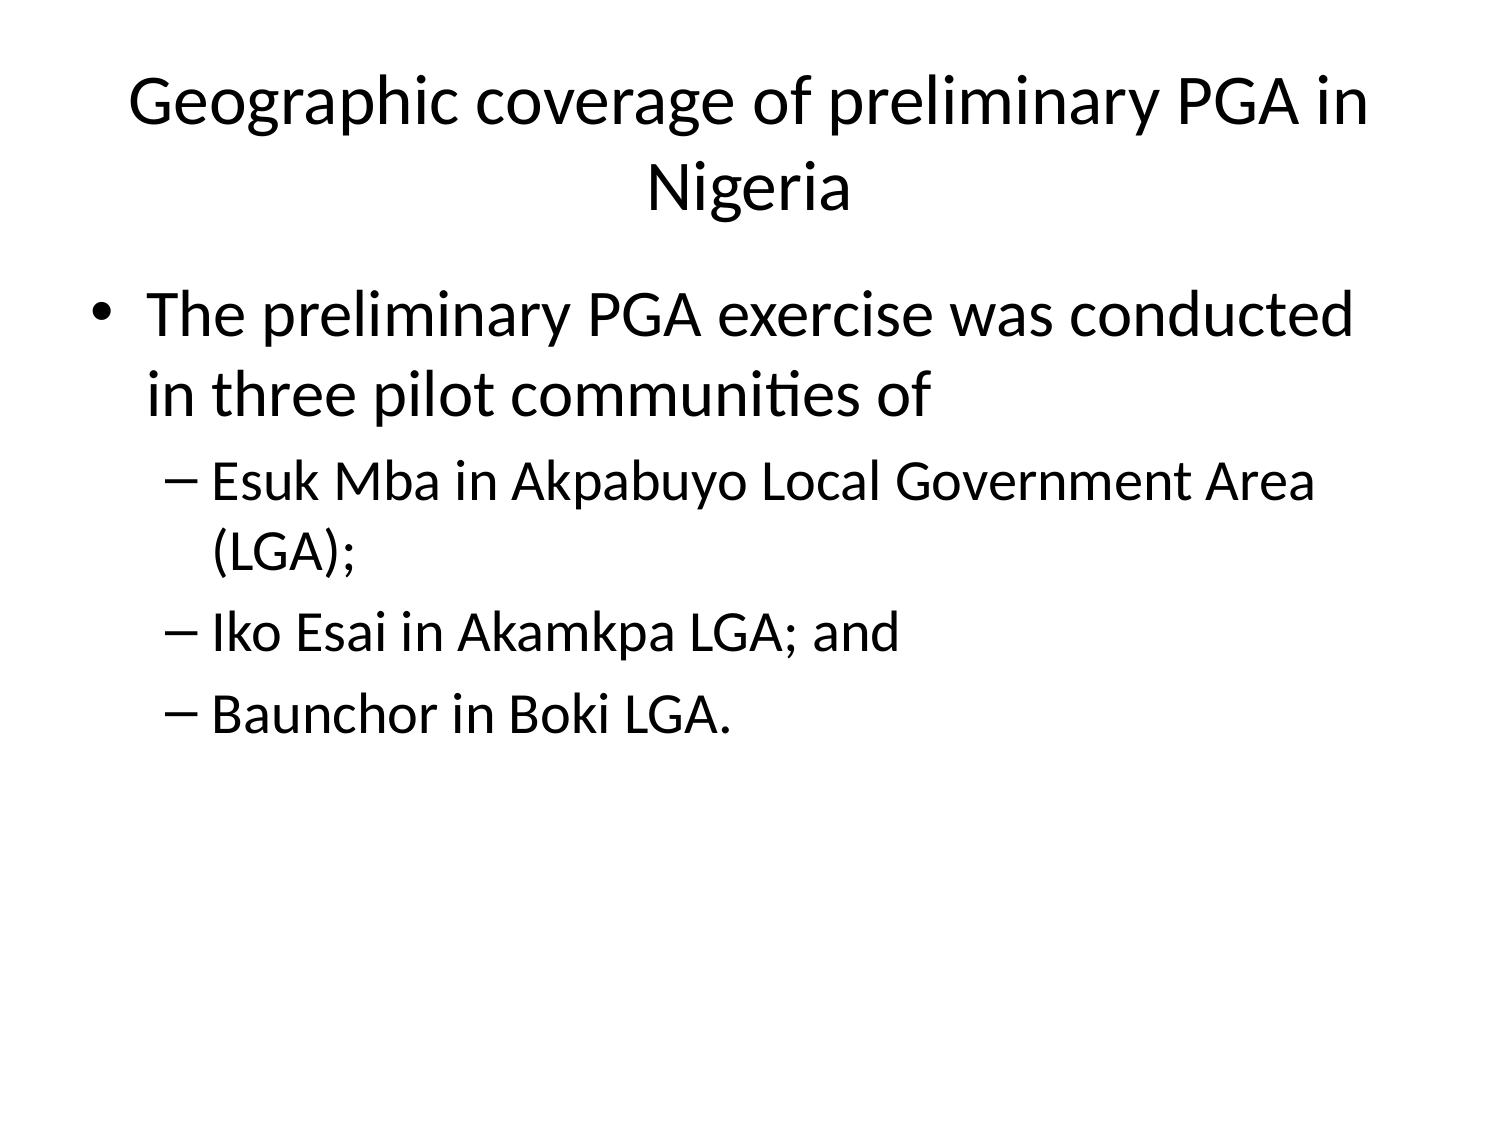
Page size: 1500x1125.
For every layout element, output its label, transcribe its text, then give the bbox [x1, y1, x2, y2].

title Geographic coverage of preliminary PGA in Nigeria [75, 45, 1425, 233]
list The preliminary PGA exercise was conducted in three pilot communities of Esuk Mba in Akpabuyo Local Government Area (LGA); Iko Esai in Akamkpa LGA; and Baunchor in Boki LGA. [75, 262, 1425, 1005]
